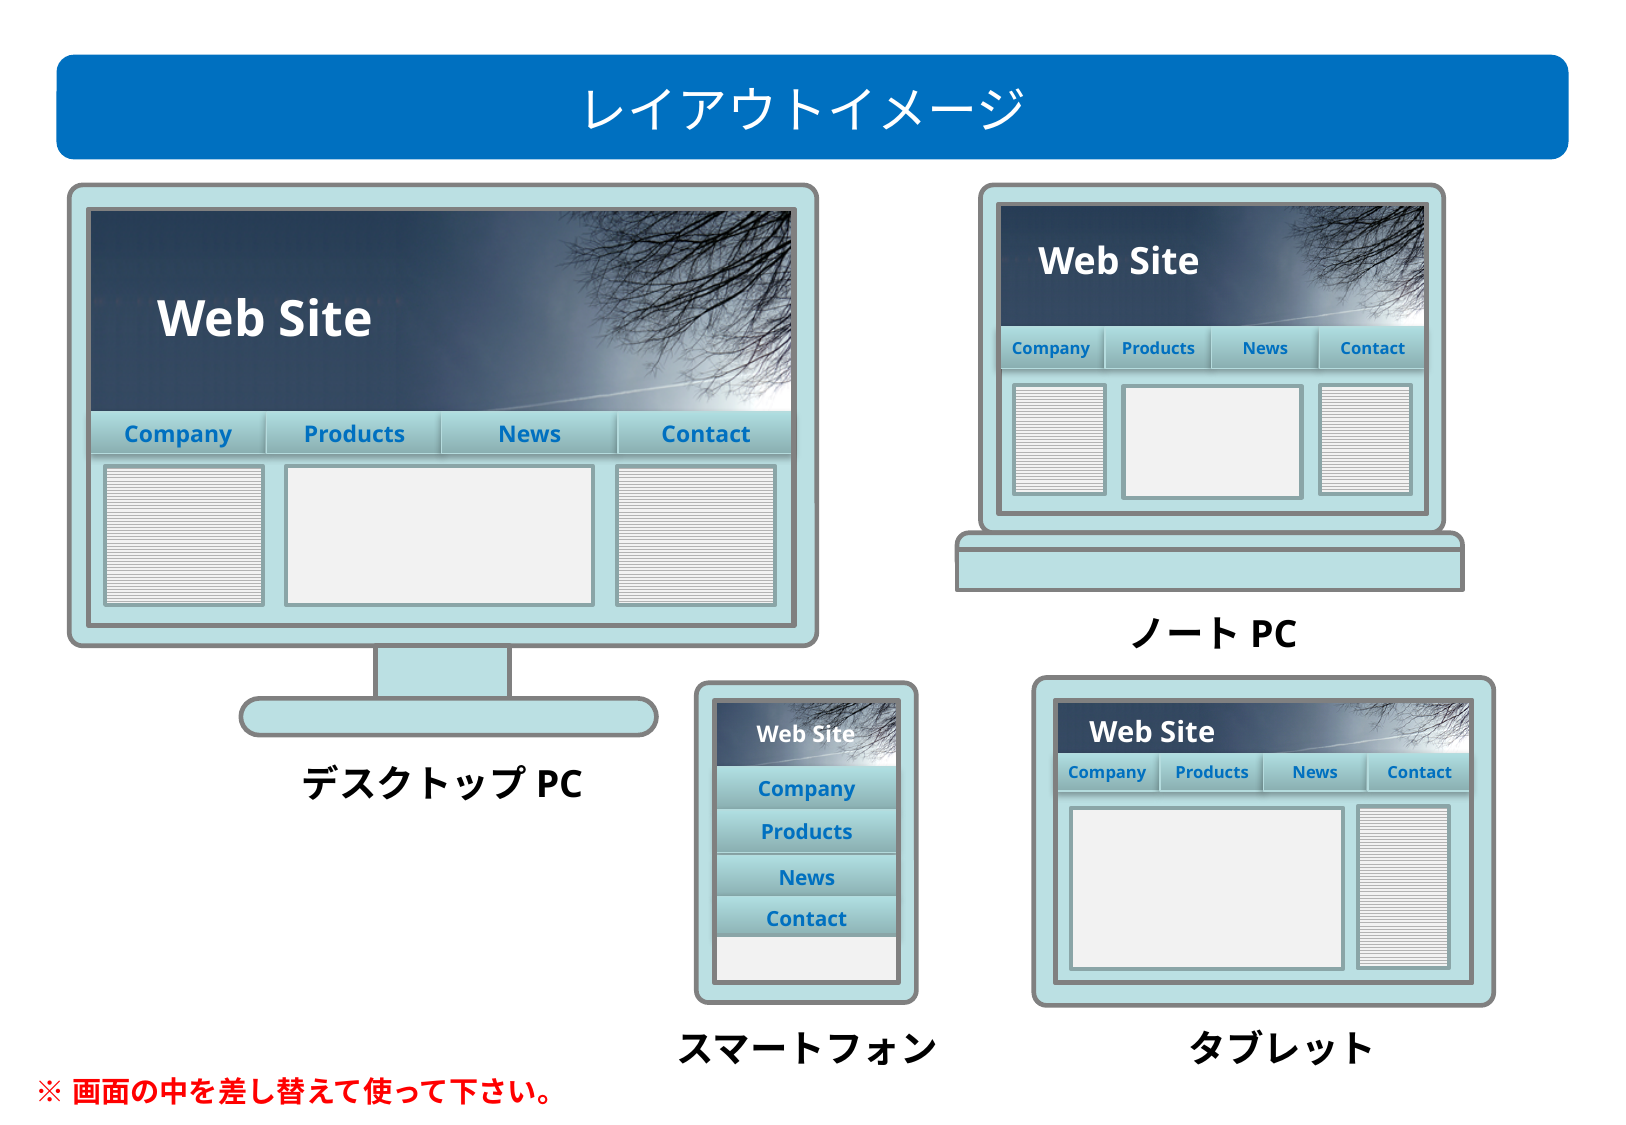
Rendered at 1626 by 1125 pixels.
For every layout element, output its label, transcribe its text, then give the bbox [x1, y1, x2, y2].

text_box スマートフォン [661, 1017, 953, 1078]
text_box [696, 682, 917, 1003]
text_box タブレット [1173, 1017, 1391, 1078]
text_box ノートPC [1113, 603, 1313, 663]
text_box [68, 184, 818, 736]
text_box レイアウトイメージ [562, 71, 1042, 147]
text_box [54, 52, 1571, 162]
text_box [956, 184, 1463, 591]
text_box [1033, 677, 1494, 1006]
text_box ※画面の中を差し替えて使って下さい。 [21, 1066, 582, 1116]
text_box デスクトップPC [287, 753, 598, 813]
